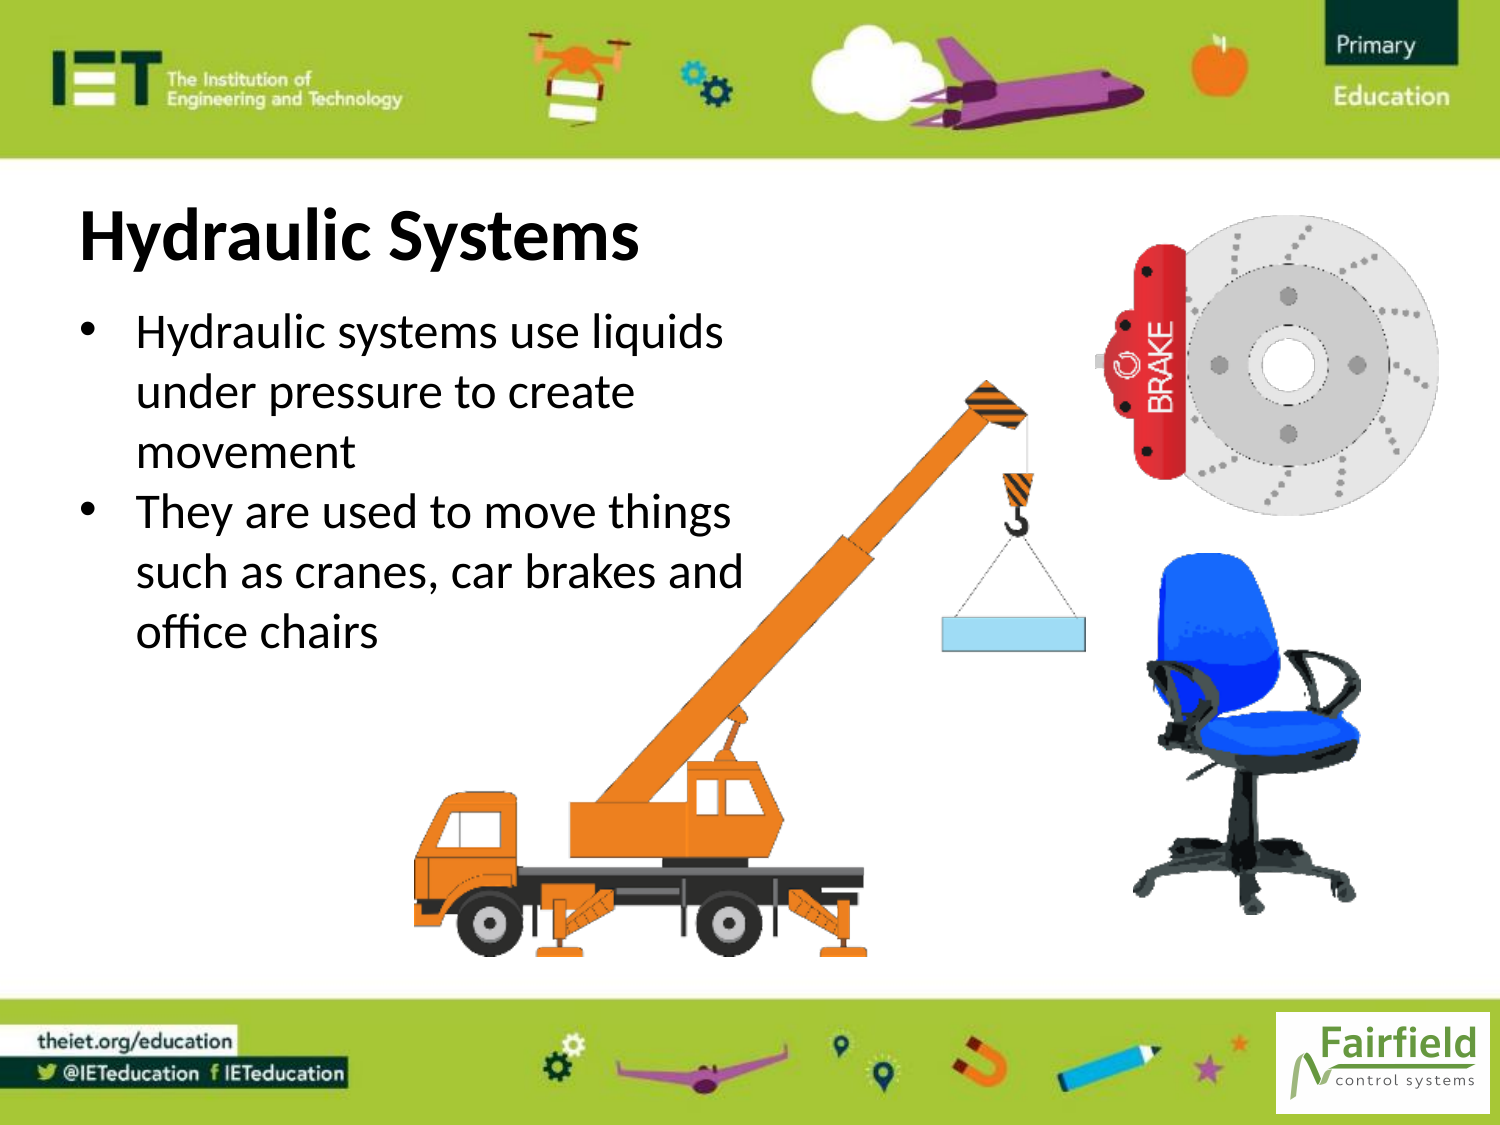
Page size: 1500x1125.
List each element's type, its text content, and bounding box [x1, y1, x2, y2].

picture [0, 0, 1500, 1125]
text_box Hydraulic systems use liquids under pressure to create movement They are used to move things such as cranes, car brakes and office chairs [64, 290, 837, 741]
text_box [0, 171, 1484, 306]
text_box Hydraulic Systems [64, 177, 1267, 283]
